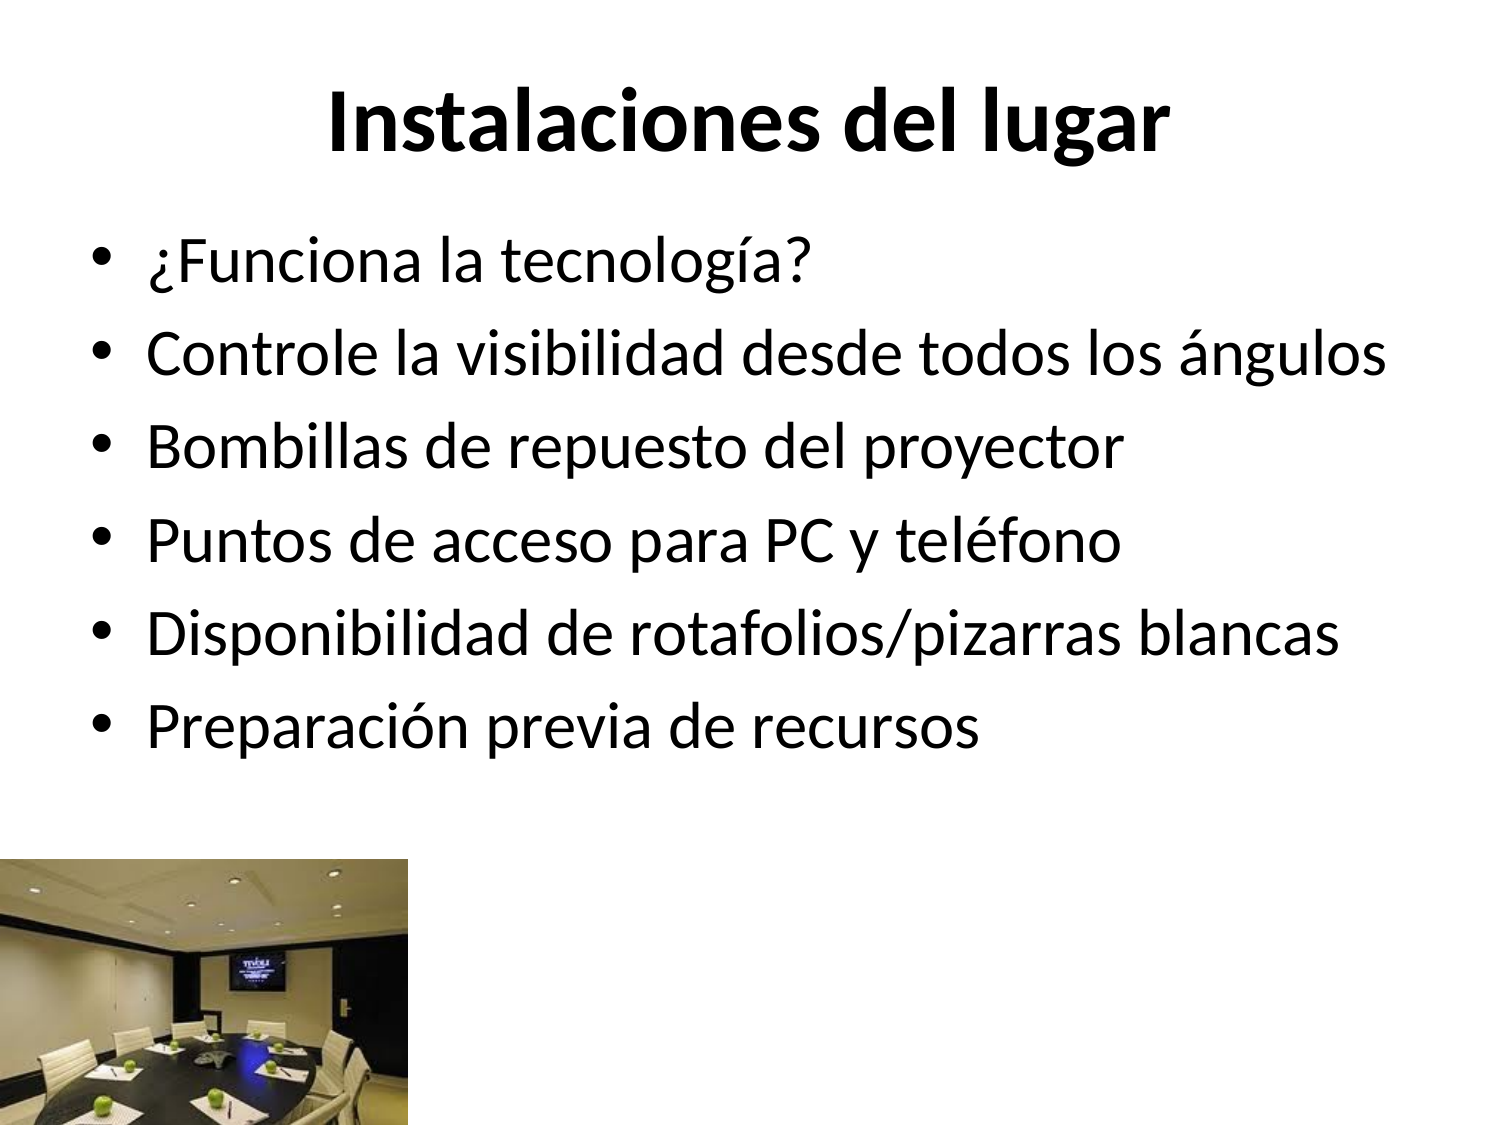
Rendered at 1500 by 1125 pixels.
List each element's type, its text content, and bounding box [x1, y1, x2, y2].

list ¿Funciona la tecnología? Controle la visibilidad desde todos los ángulos Bombillas de repuesto del proyector Puntos de acceso para PC y teléfono Disponibilidad de rotafolios/pizarras blancas Preparación previa de recursos [74, 207, 1426, 894]
picture [0, 858, 408, 1125]
title Instalaciones del lugar [74, 44, 1426, 185]
